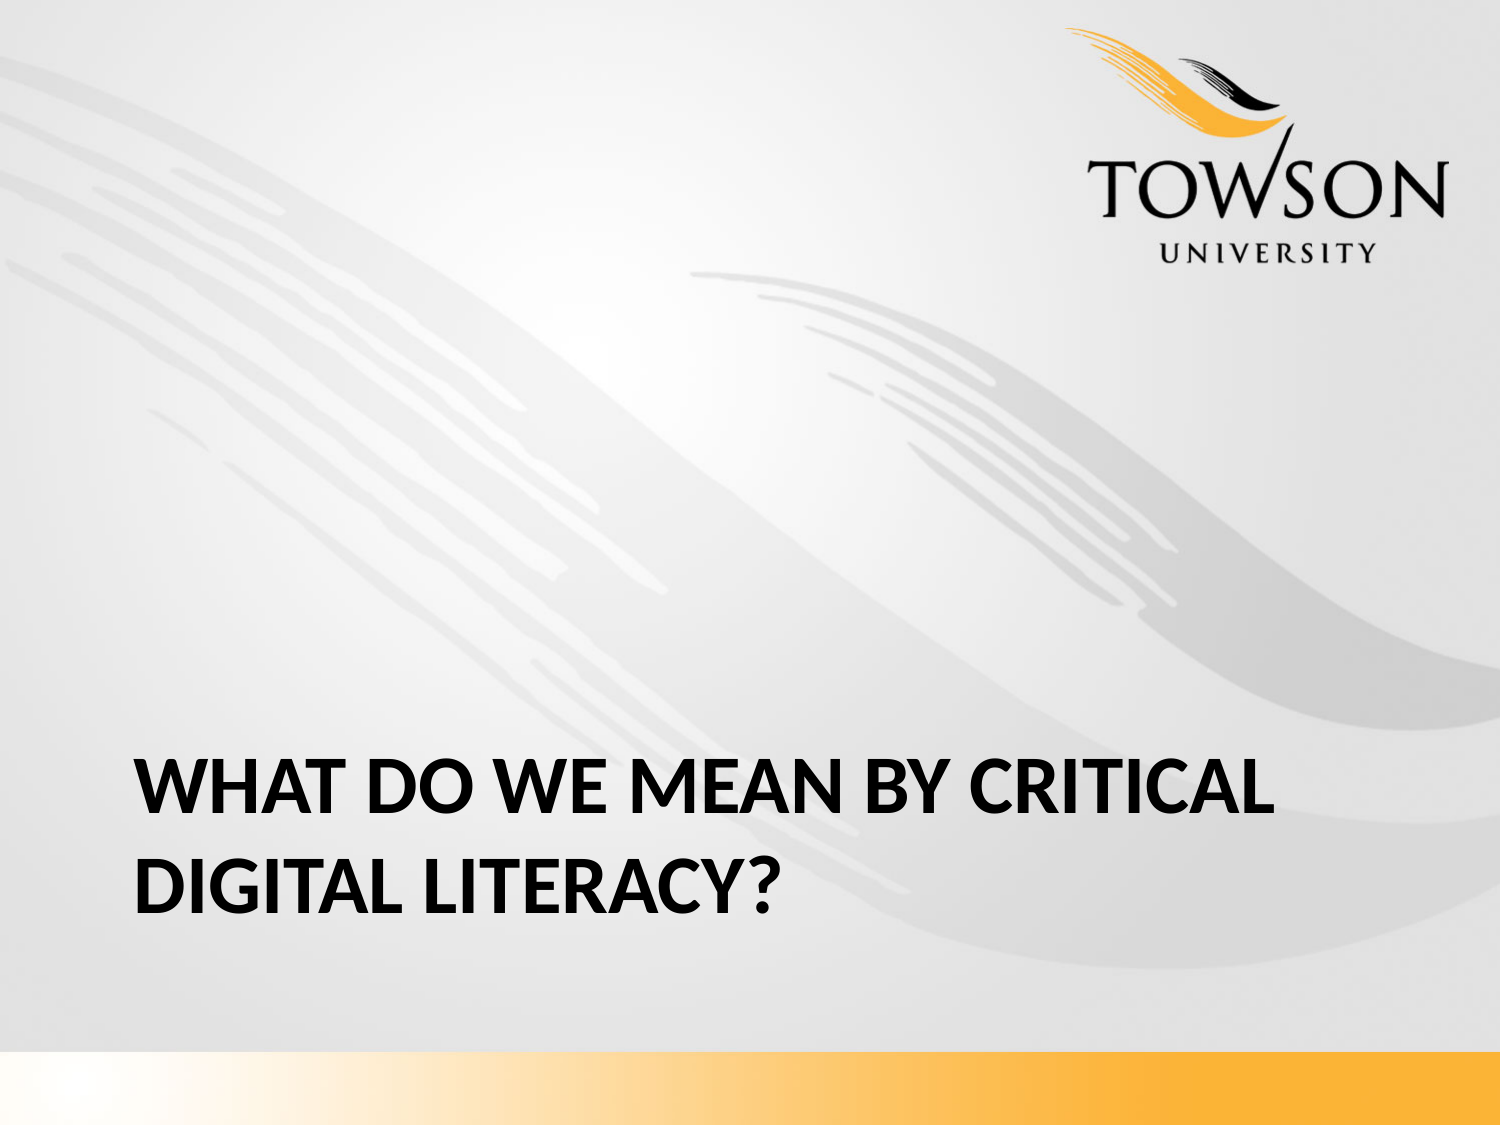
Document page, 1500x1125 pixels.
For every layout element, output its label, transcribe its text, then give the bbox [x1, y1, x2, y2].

title What do we mean by critical digital literacy? [118, 722, 1394, 947]
picture [0, 0, 1500, 1125]
